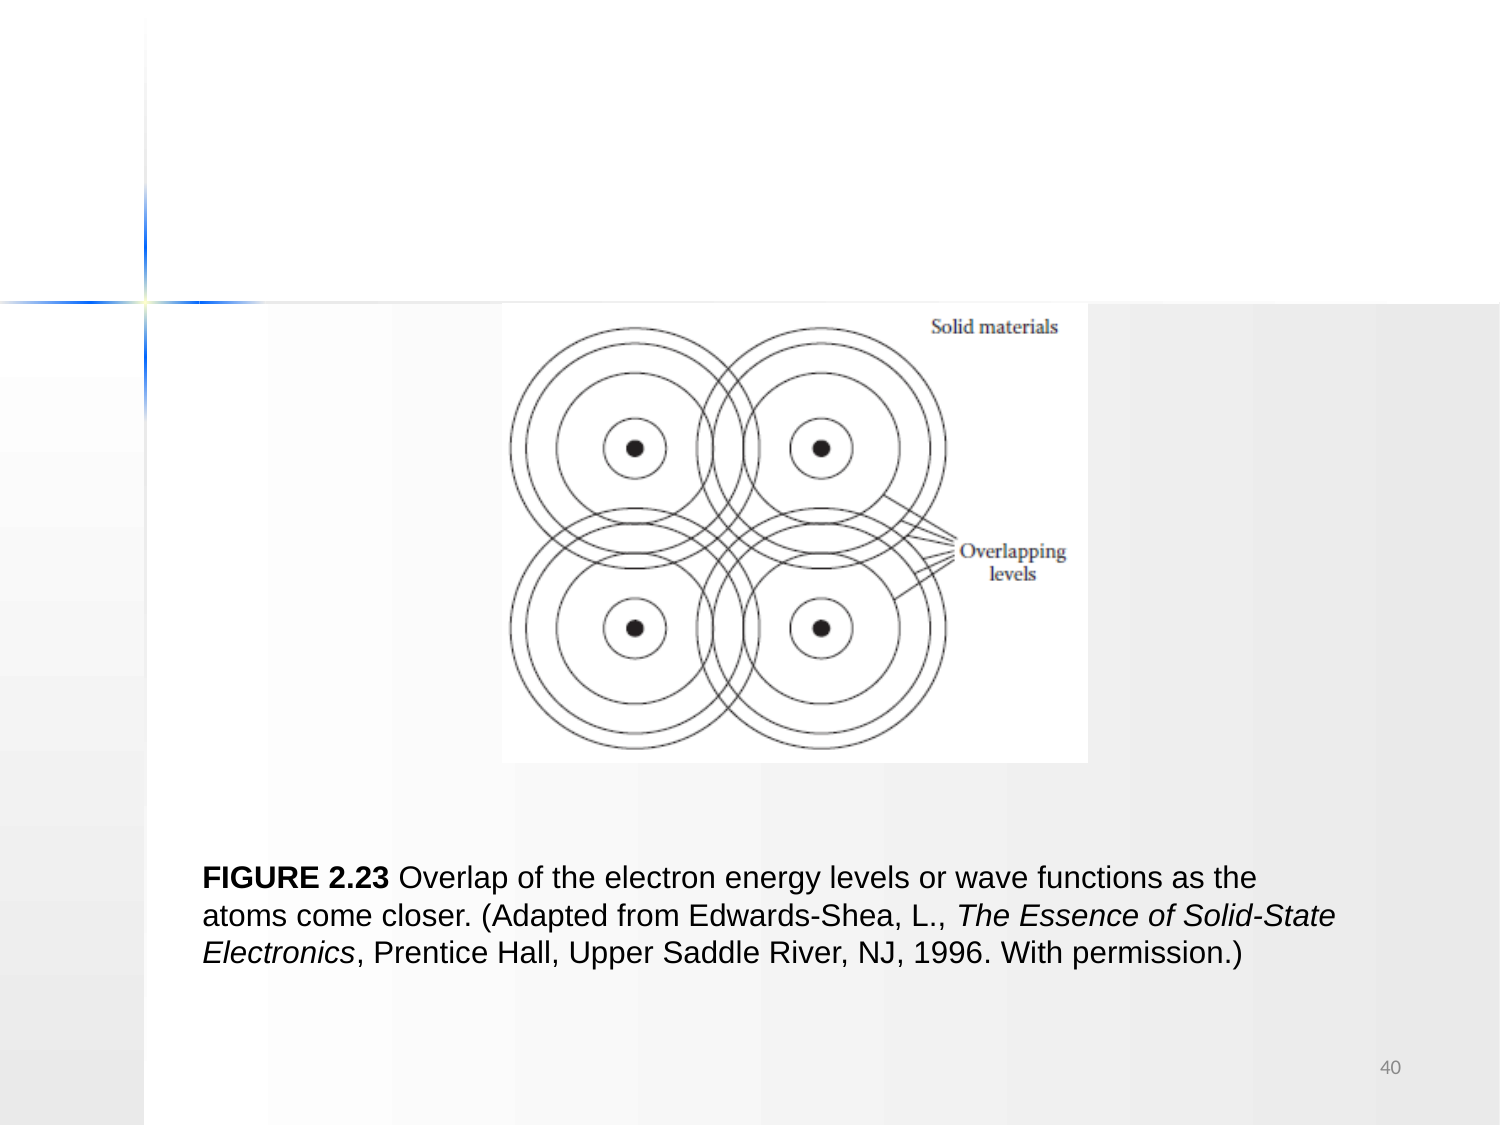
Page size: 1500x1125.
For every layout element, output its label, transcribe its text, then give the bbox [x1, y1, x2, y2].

text_box FIGURE 2.23 Overlap of the electron energy levels or wave functions as the atoms come closer. (Adapted from Edwards-Shea, L., The Essence of Solid-State Electronics, Prentice Hall, Upper Saddle River, NJ, 1996. With permission.) [187, 849, 1363, 977]
picture [502, 303, 1088, 763]
